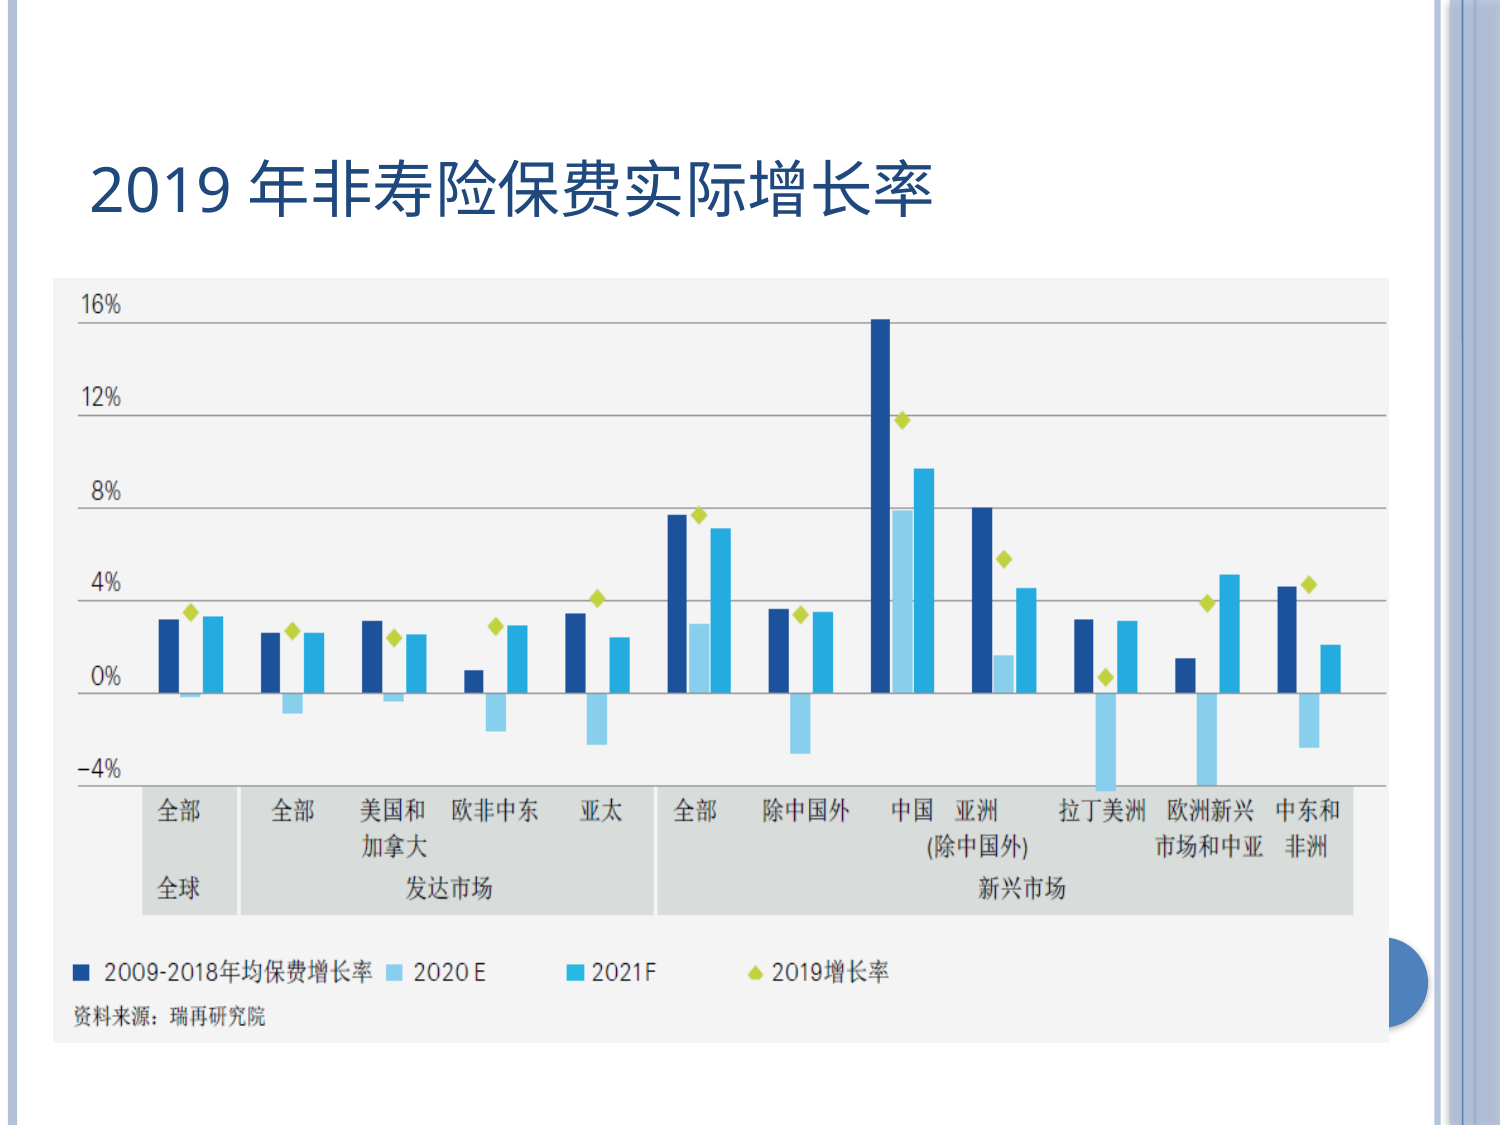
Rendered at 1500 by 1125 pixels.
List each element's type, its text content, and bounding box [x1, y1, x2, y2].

title 2019年非寿险保费实际增长率 [75, 45, 1300, 233]
picture [52, 278, 1390, 1043]
